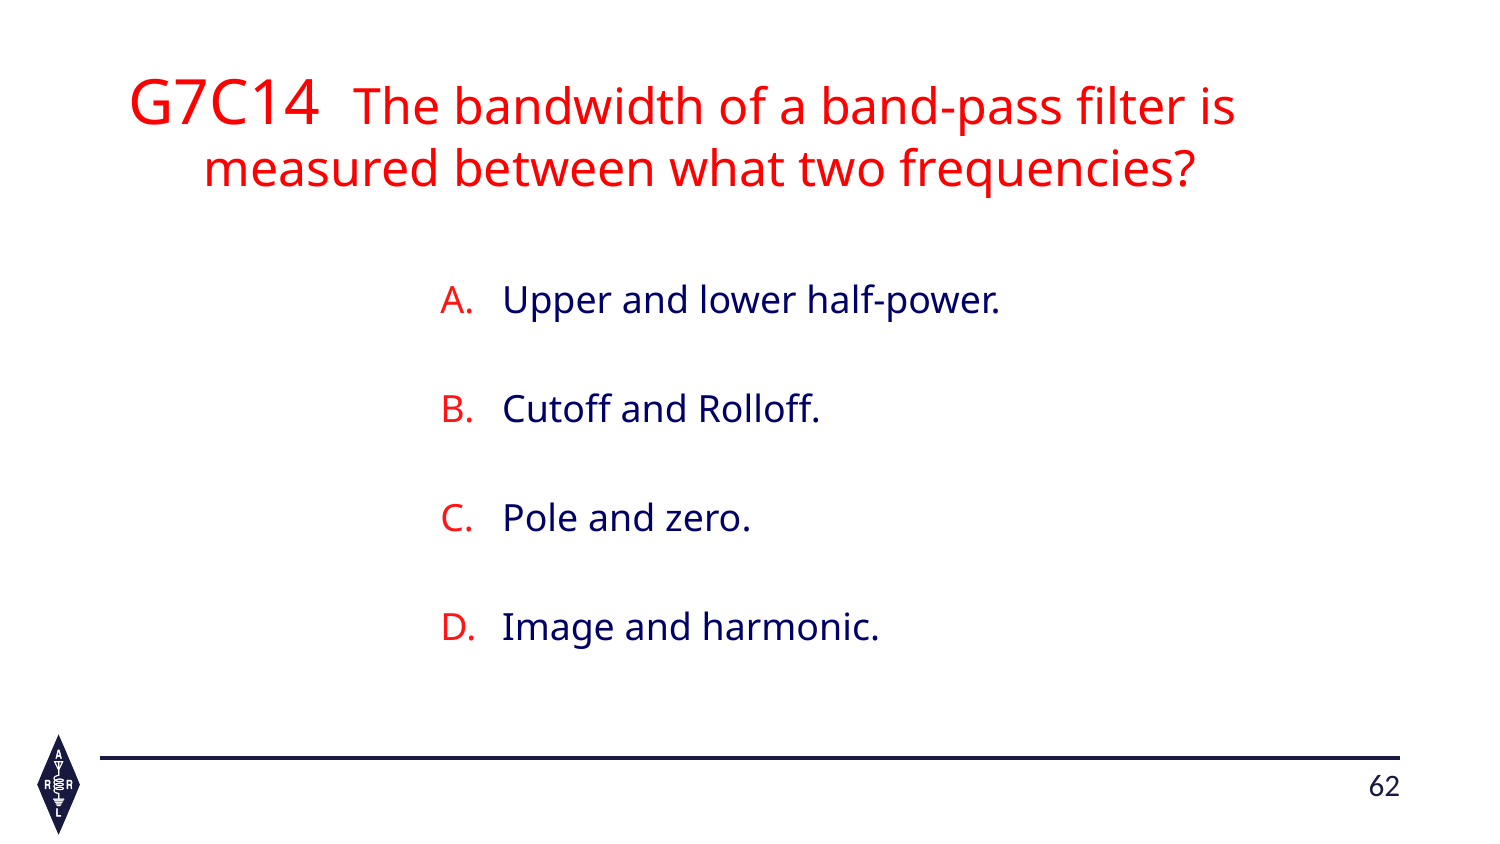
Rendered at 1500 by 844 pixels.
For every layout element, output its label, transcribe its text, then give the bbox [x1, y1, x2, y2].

text_box Upper and lower half-power. Cutoff and Rolloff. Pole and zero. Image and harmonic. [429, 270, 1500, 844]
slide_number 62 [1302, 761, 1400, 807]
picture [37, 734, 80, 835]
